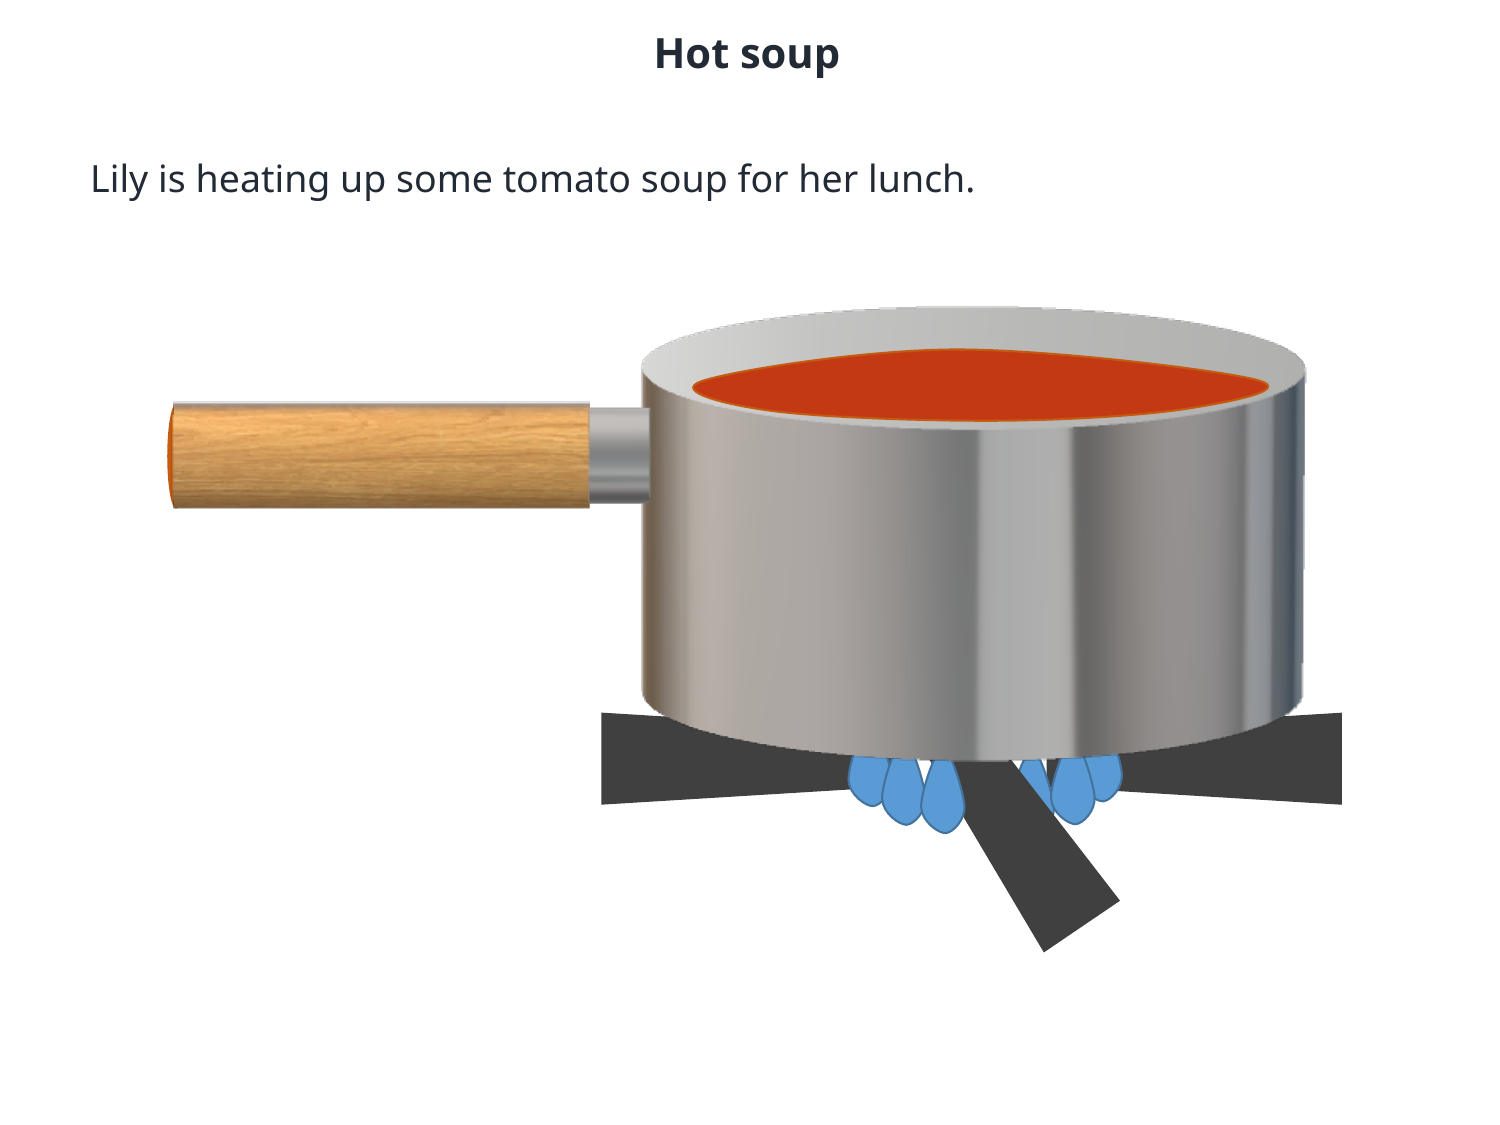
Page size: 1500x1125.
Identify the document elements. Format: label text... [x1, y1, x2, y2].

text_box Hot soup [23, 4, 1471, 99]
text_box Lily is heating up some tomato soup for her lunch. [74, 141, 1434, 252]
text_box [167, 294, 1342, 851]
